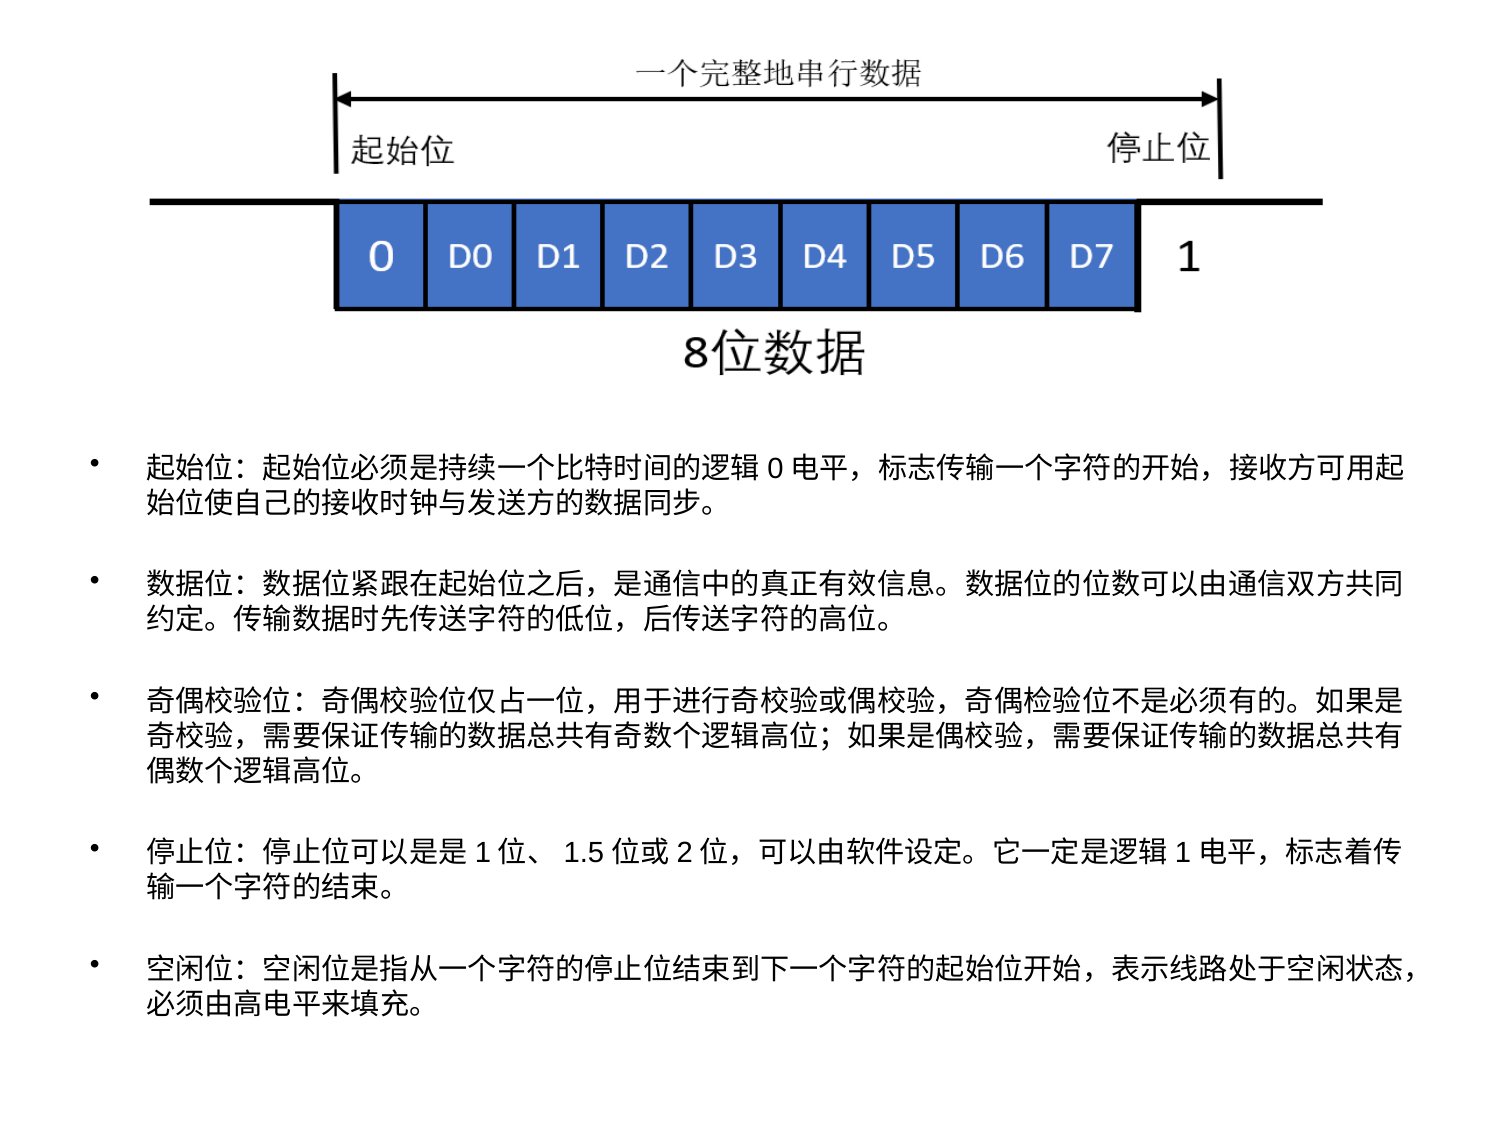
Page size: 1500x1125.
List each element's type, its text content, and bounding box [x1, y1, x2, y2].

list 起始位：起始位必须是持续一个比特时间的逻辑0电平，标志传输一个字符的开始，接收方可用起始位使自己的接收时钟与发送方的数据同步。 数据位：数据位紧跟在起始位之后，是通信中的真正有效信息。数据位的位数可以由通信双方共同约定。传输数据时先传送字符的低位，后传送字符的高位。 奇偶校验位：奇偶校验位仅占一位，用于进行奇校验或偶校验，奇偶检验位不是必须有的。如果是奇校验，需要保证传输的数据总共有奇数个逻辑高位；如果是偶校验，需要保证传输的数据总共有偶数个逻辑高位。 停止位：停止位可以是是1位、1.5位或2位，可以由软件设定。它一定是逻辑1电平，标志着传输一个字符的结束。 空闲位：空闲位是指从一个字符的停止位结束到下一个字符的起始位开始，表示线路处于空闲状态，必须由高电平来填充。 [74, 262, 1426, 1052]
picture [123, 19, 1345, 387]
